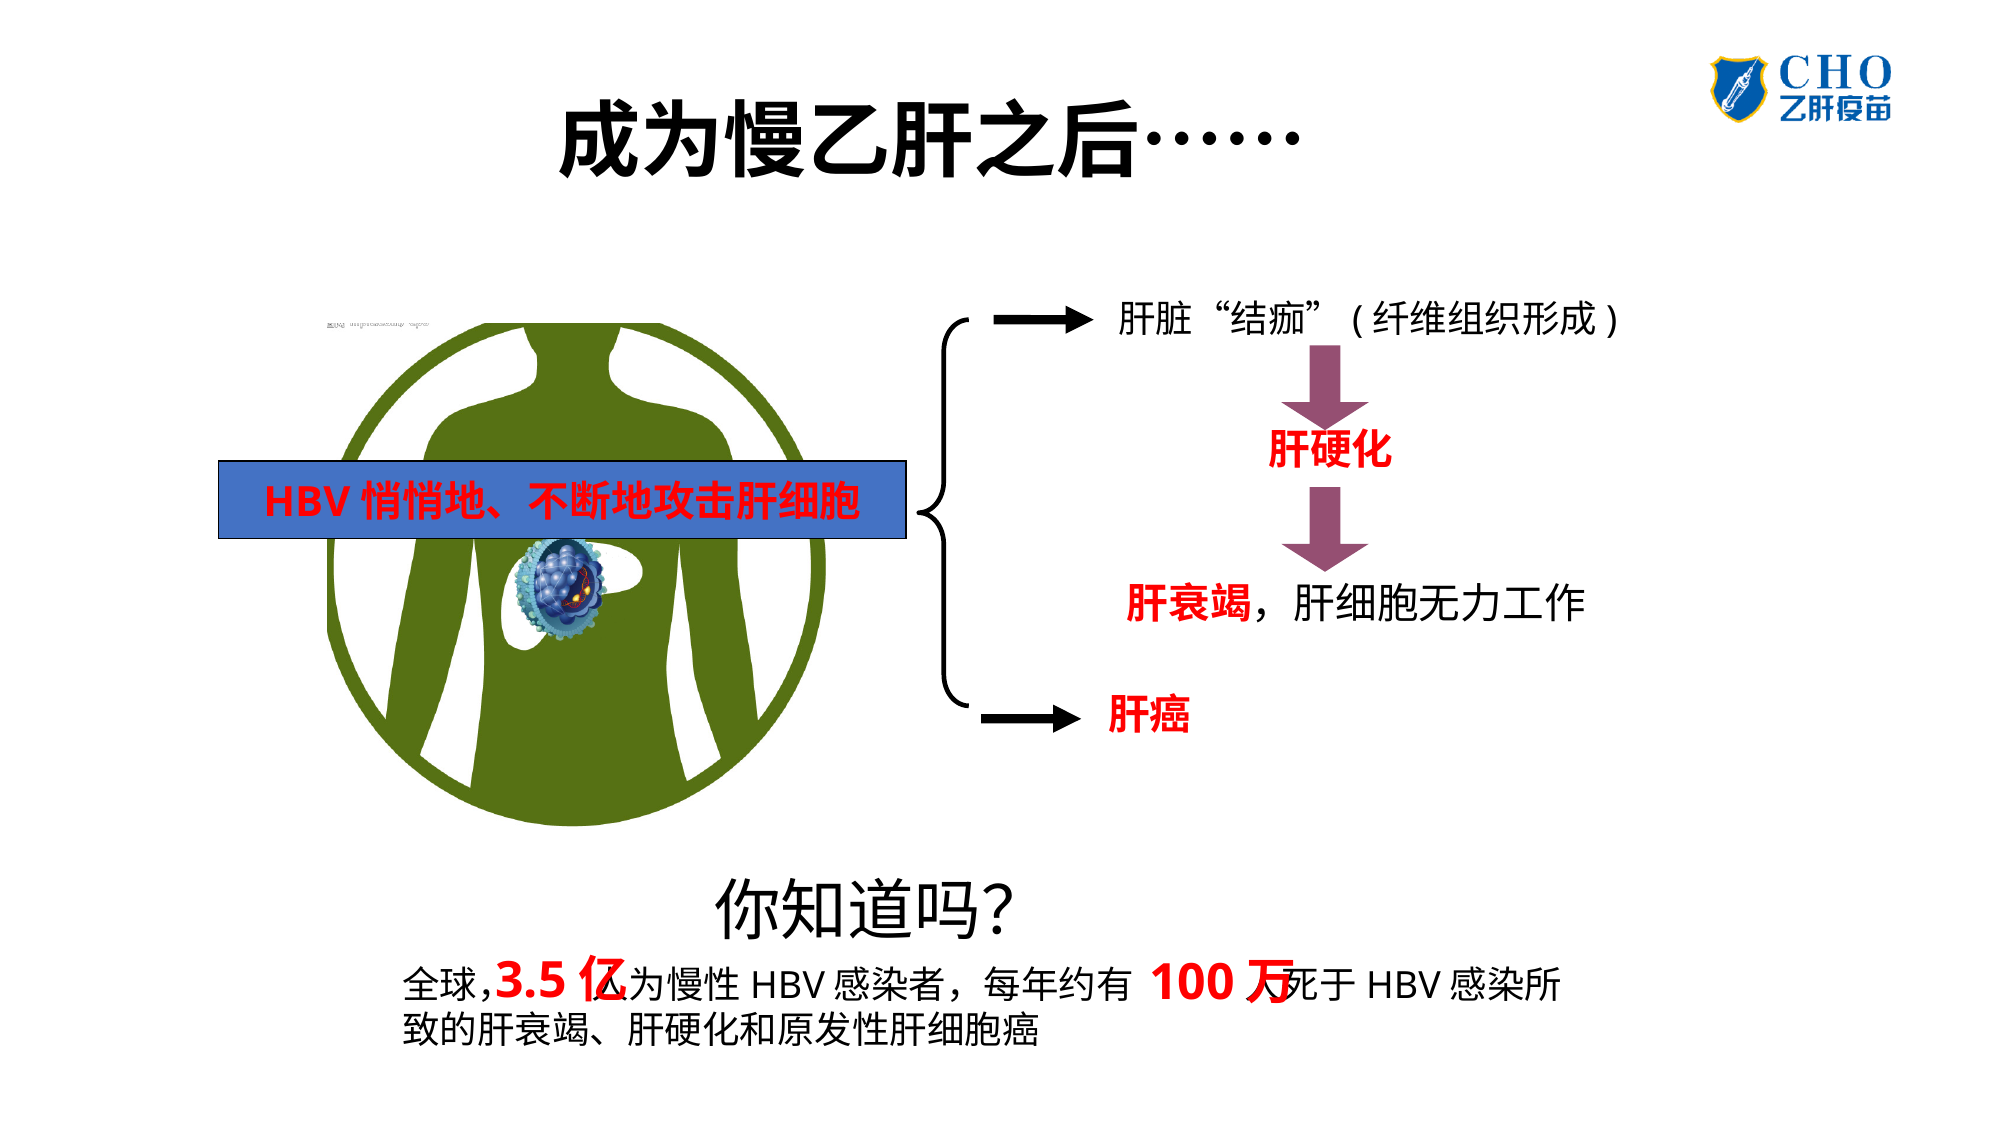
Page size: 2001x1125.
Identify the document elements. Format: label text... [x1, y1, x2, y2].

title 成为慢乙肝之后…… [257, 50, 1608, 238]
picture [1708, 54, 1891, 123]
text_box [218, 287, 1667, 1060]
